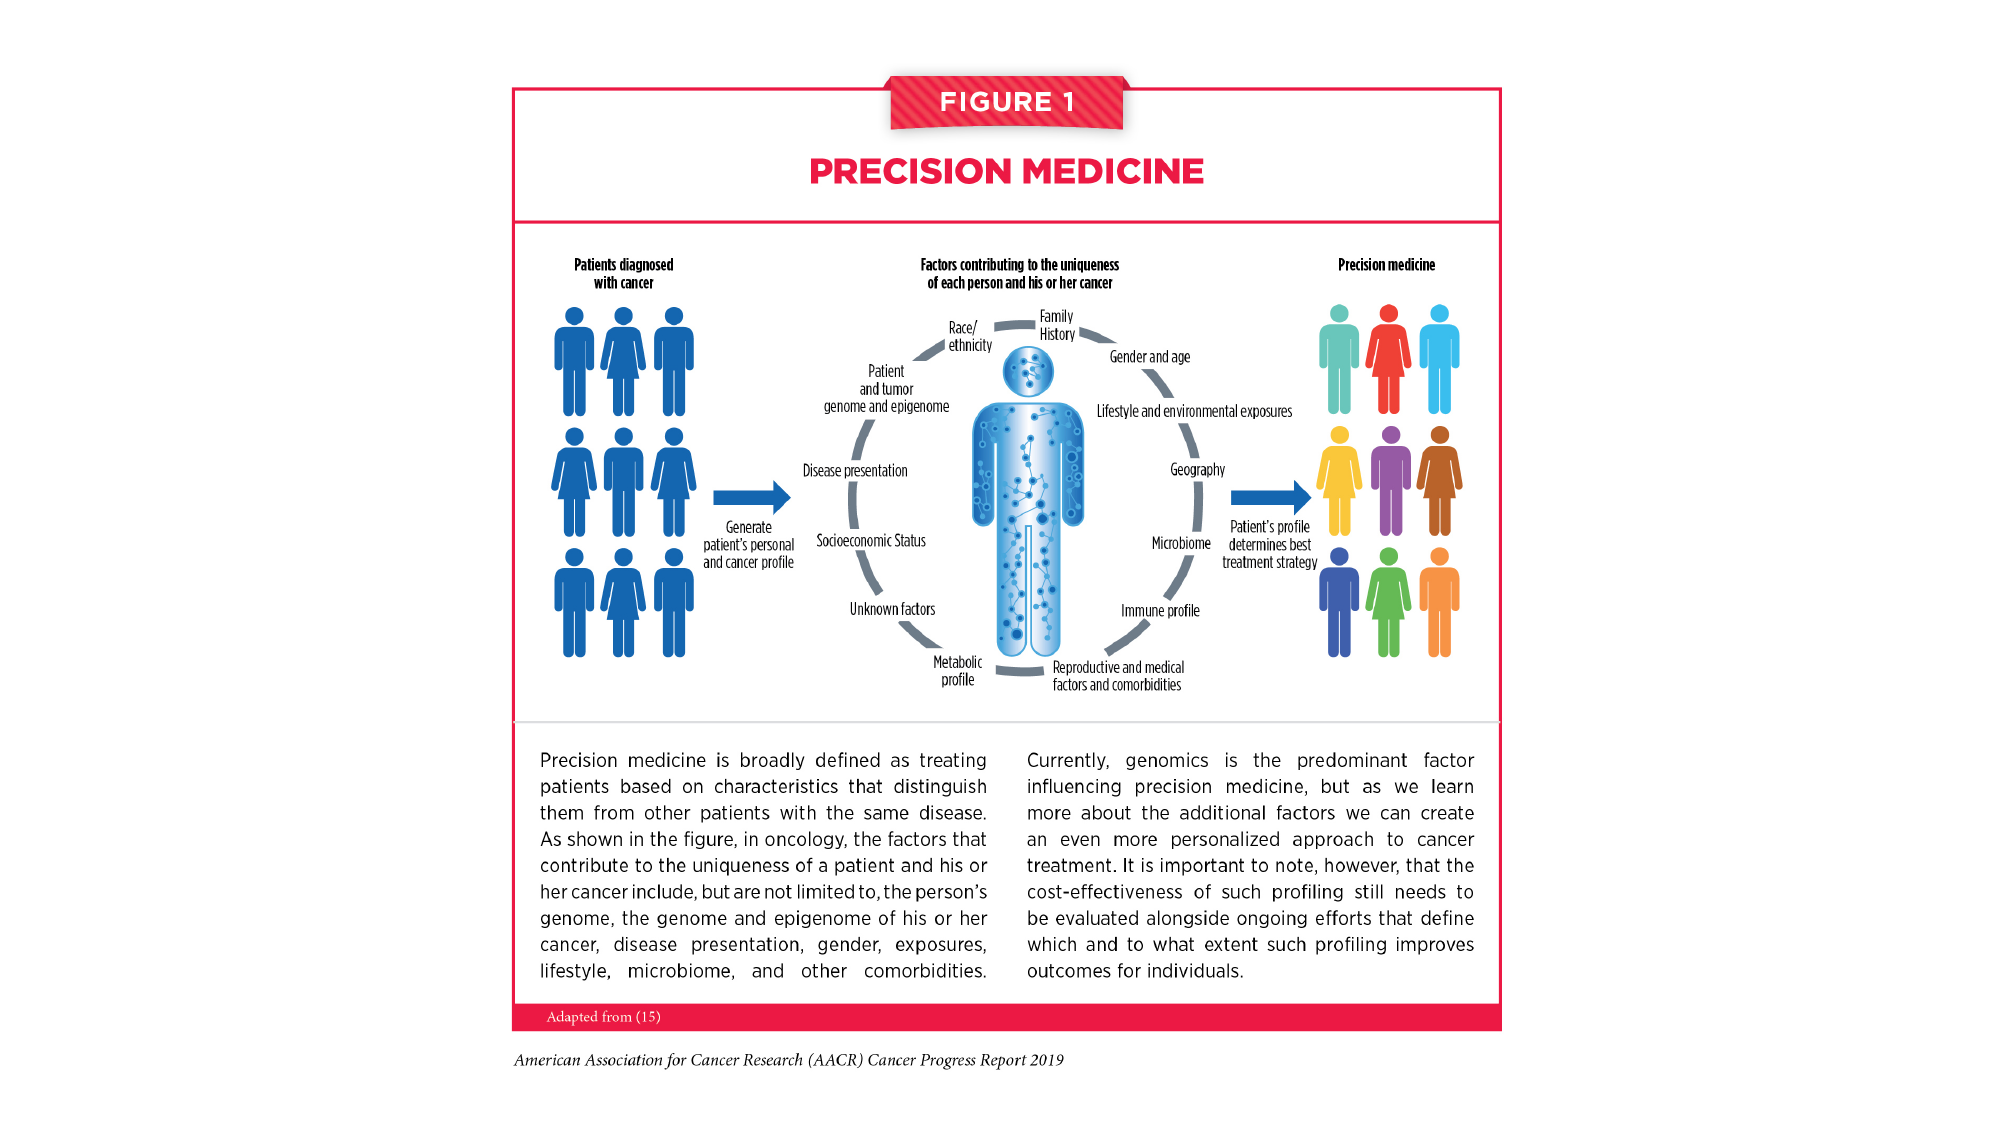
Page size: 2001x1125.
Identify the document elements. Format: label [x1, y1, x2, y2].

picture [480, 36, 1533, 1102]
